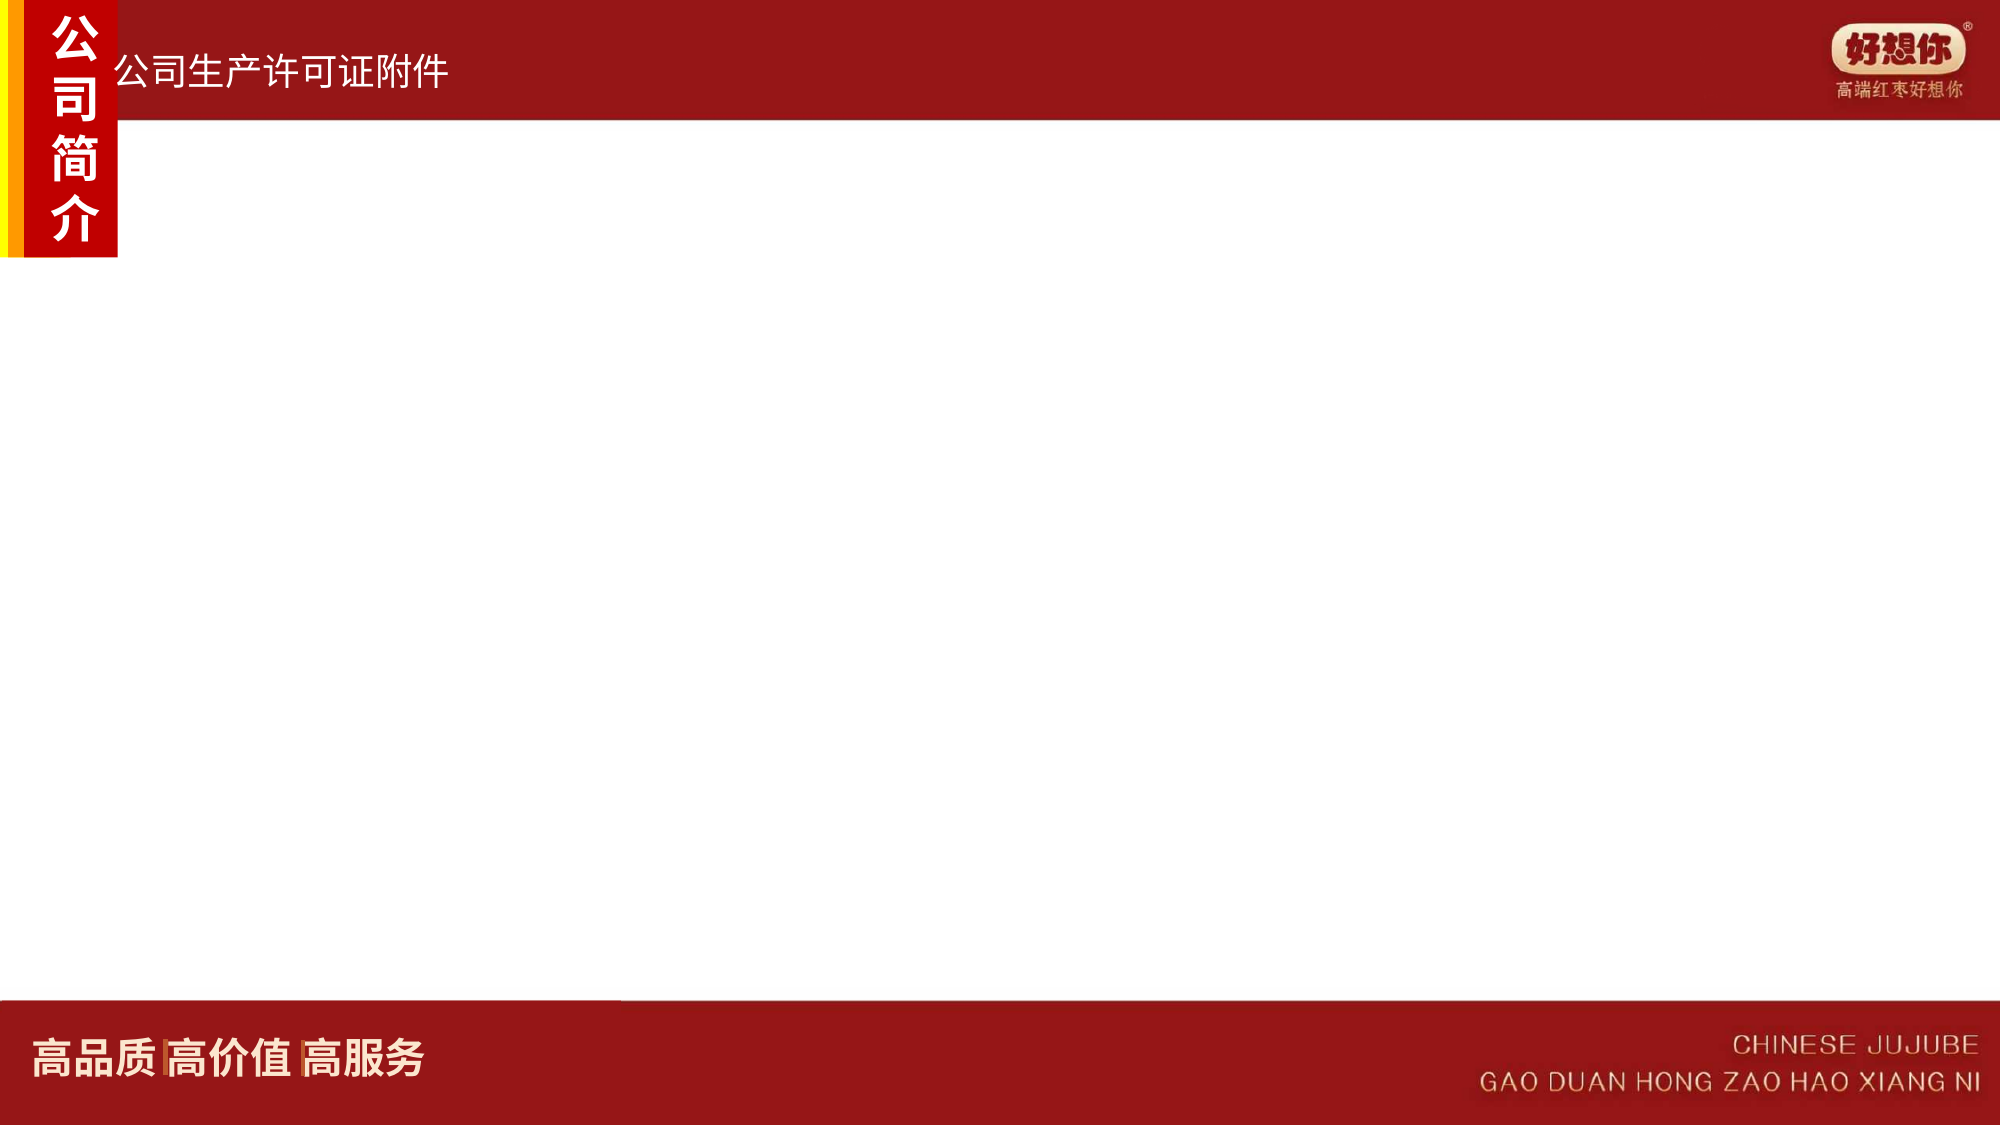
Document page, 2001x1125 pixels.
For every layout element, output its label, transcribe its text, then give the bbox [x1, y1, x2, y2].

text_box [0, 0, 7, 259]
text_box 公司简介 [35, 0, 84, 255]
text_box [23, 0, 119, 259]
text_box 公司生产许可证附件 [97, 40, 465, 101]
picture [0, 0, 2000, 1125]
text_box [7, 0, 23, 259]
